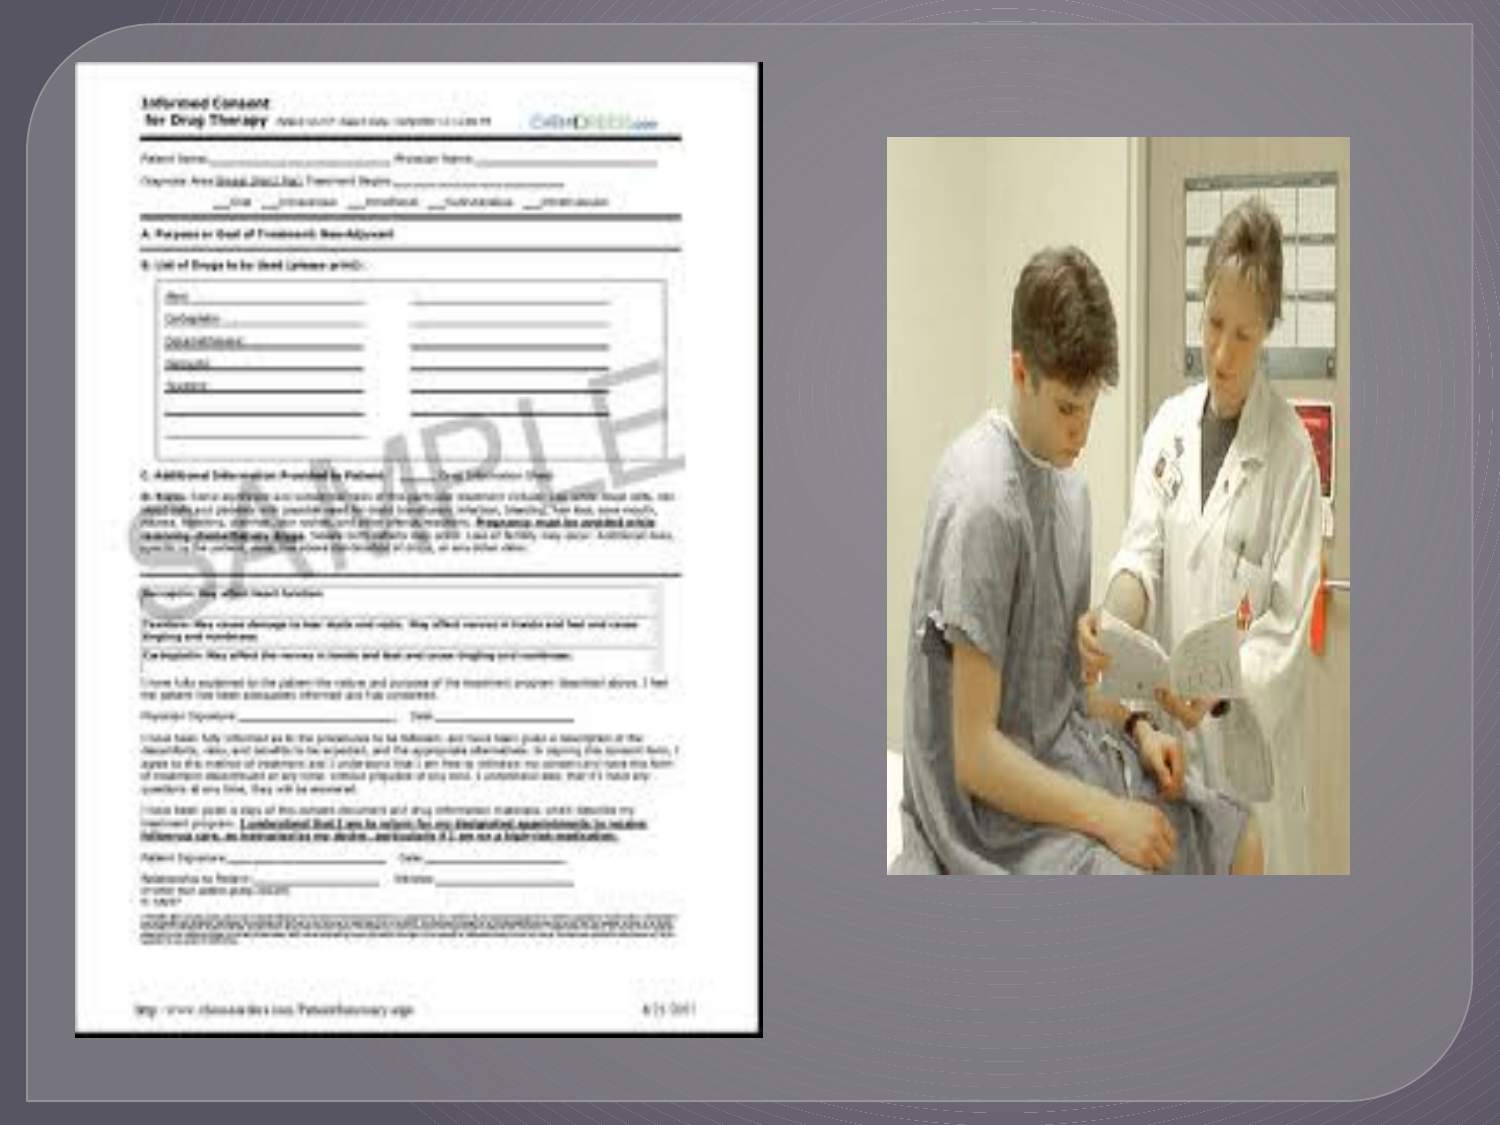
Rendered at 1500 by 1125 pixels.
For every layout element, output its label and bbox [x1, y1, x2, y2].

picture [74, 62, 763, 1038]
picture [887, 137, 1351, 876]
